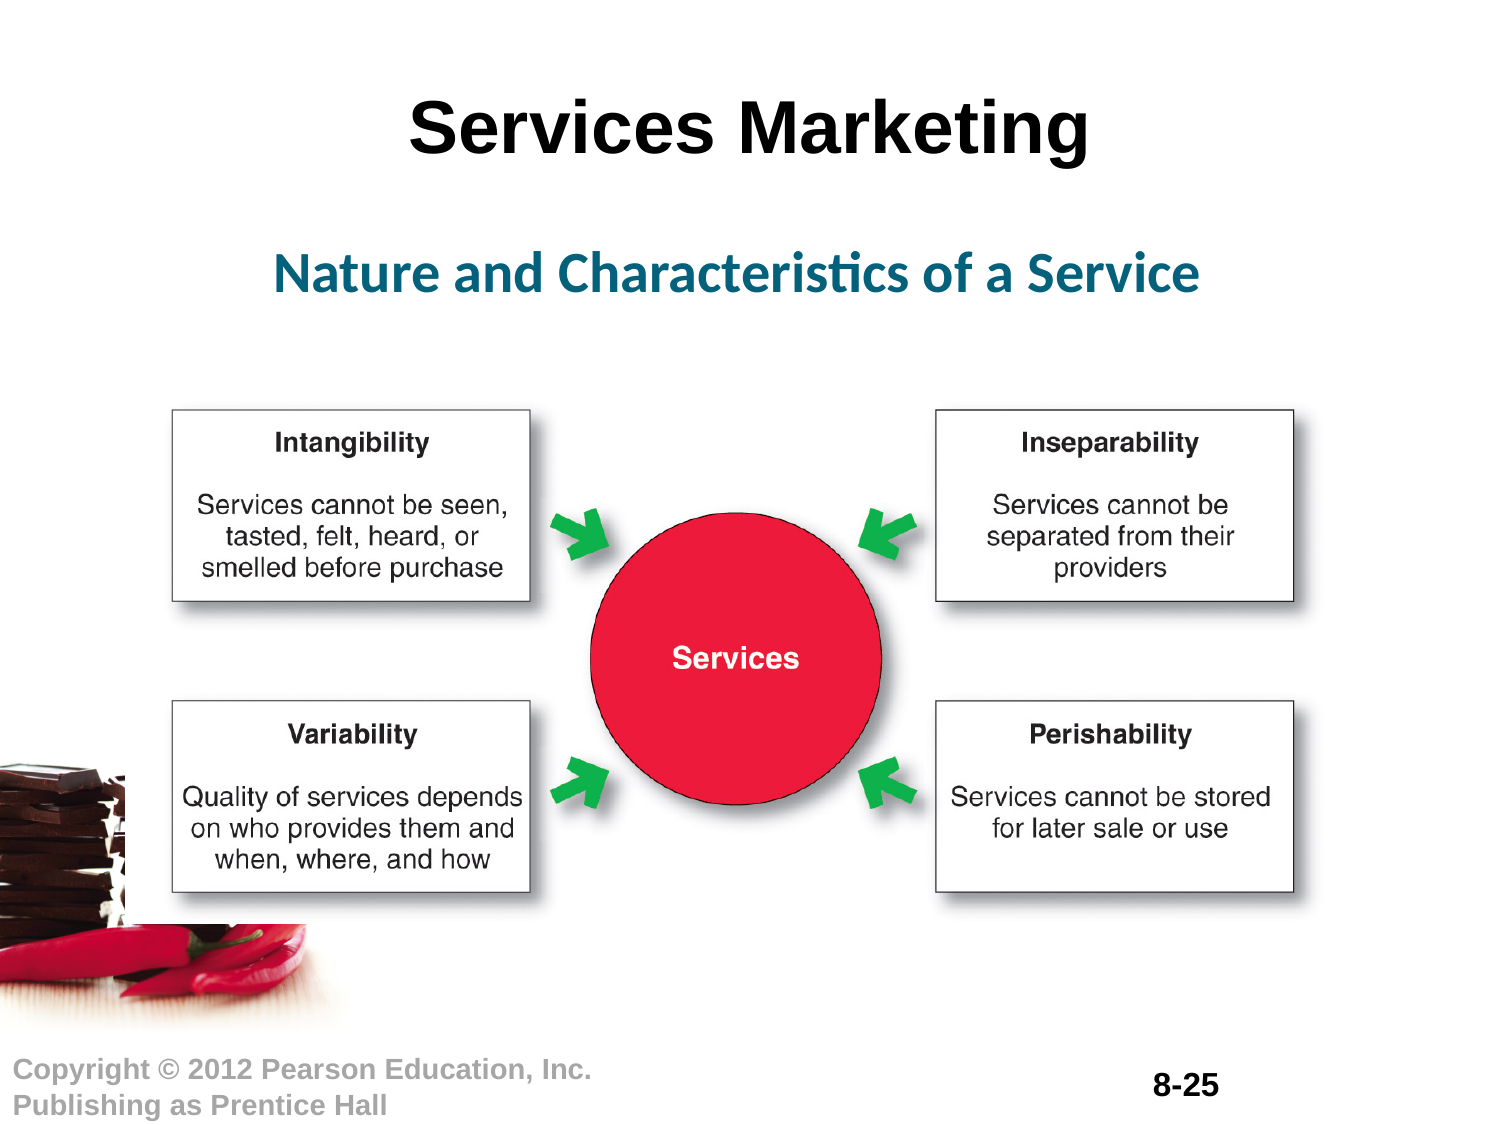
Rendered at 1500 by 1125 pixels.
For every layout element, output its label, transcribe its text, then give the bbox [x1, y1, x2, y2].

list Nature and Characteristics of a Service [149, 237, 1326, 301]
title Services Marketing [112, 37, 1388, 226]
picture [0, 399, 1326, 1038]
